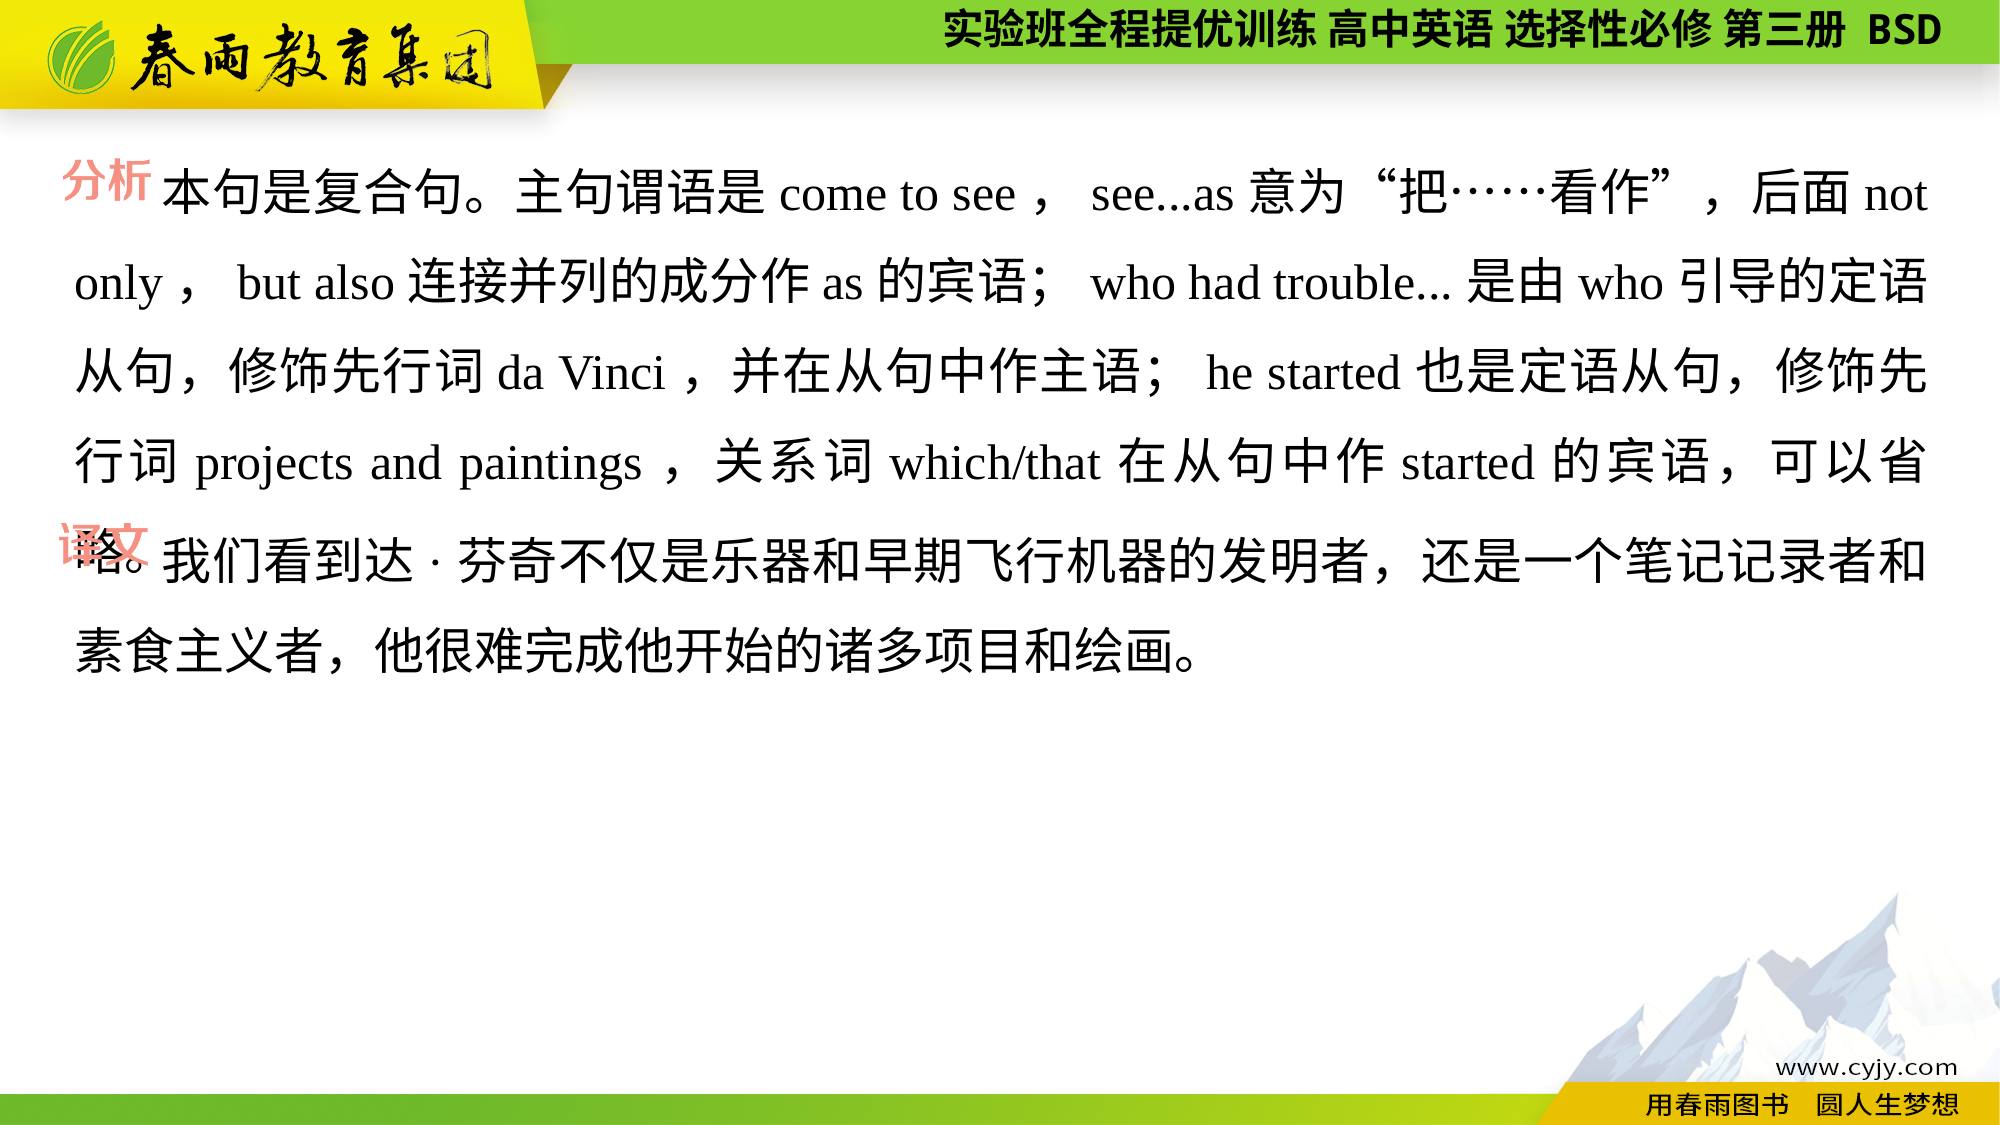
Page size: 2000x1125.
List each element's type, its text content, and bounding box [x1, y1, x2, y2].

list 本句是复合句。主句谓语是come to see，see...as意为“把……看作”，后面not only，but also连接并列的成分作as的宾语；who had trouble...是由who引导的定语从句，修饰先行词da Vinci，并在从句中作主语；he started也是定语从句，修饰先行词projects and paintings，关系词which/that在从句中作started的宾语，可以省略。 [59, 122, 1944, 490]
text_box 我们看到达·芬奇不仅是乐器和早期飞行机器的发明者，还是一个笔记记录者和素食主义者，他很难完成他开始的诸多项目和绘画。 [59, 491, 1944, 687]
picture [0, 0, 2000, 1125]
